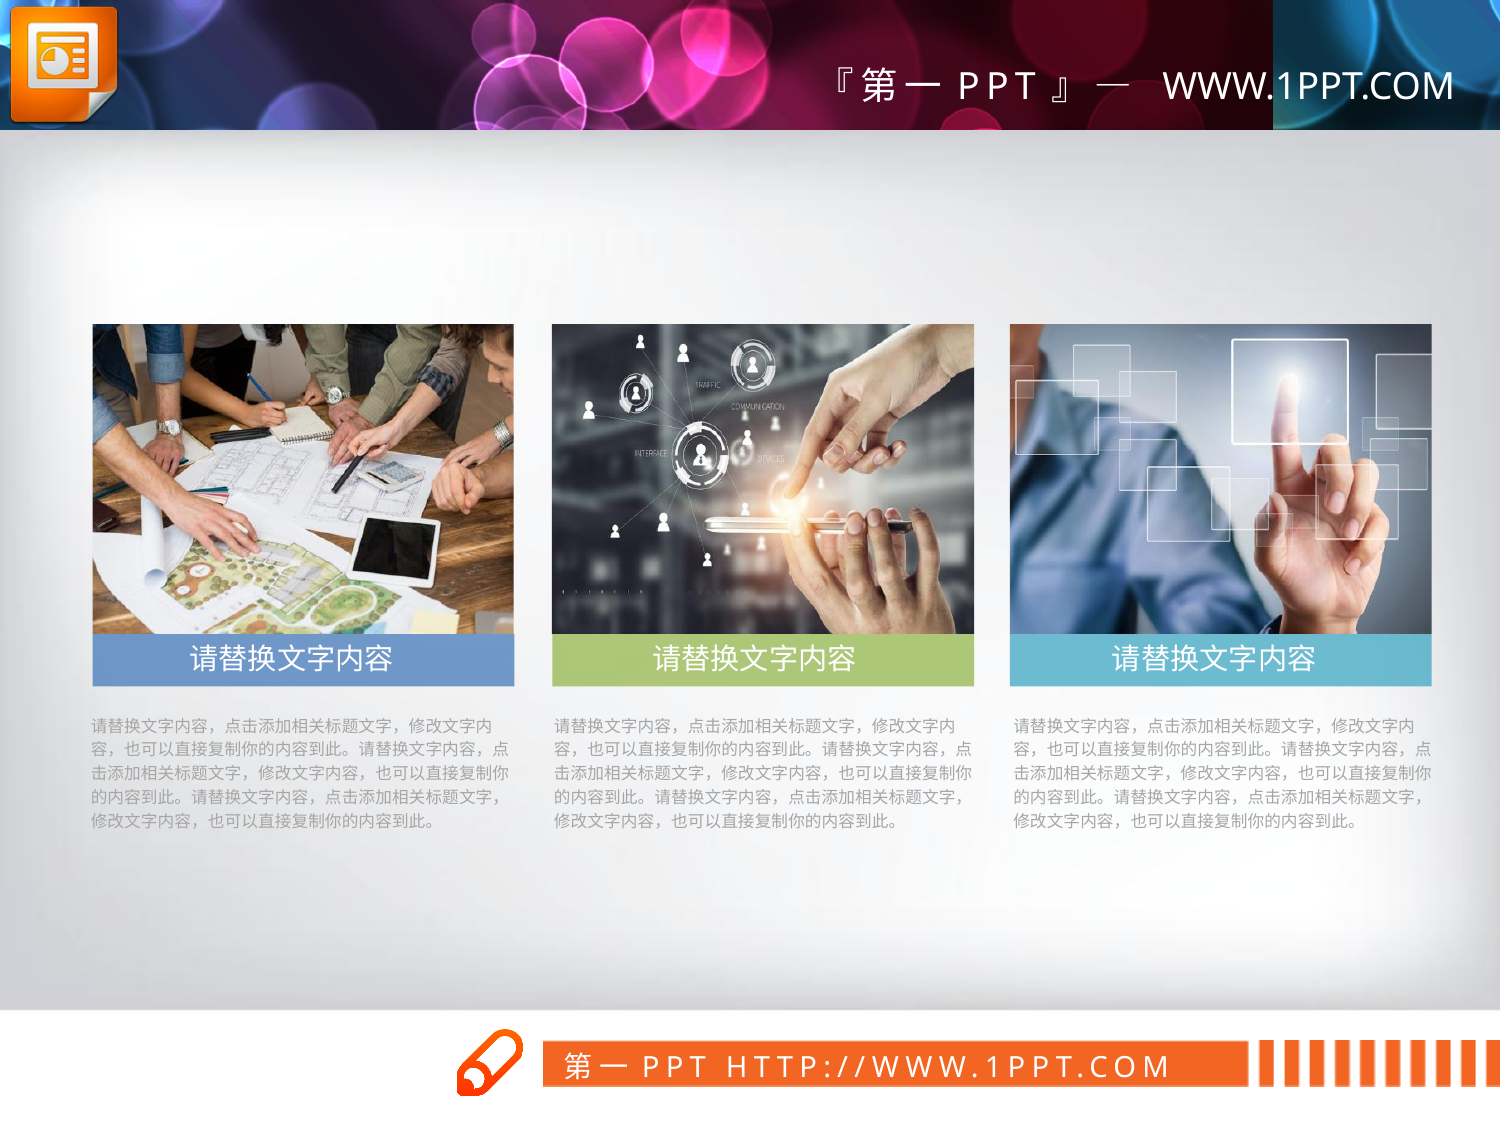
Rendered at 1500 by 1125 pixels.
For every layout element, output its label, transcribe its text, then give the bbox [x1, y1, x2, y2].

text_box [1009, 324, 1432, 634]
text_box [92, 324, 514, 634]
text_box [92, 633, 515, 687]
text_box 请替换文字内容，点击添加相关标题文字，修改文字内容，也可以直接复制你的内容到此。请替换文字内容，点击添加相关标题文字，修改文字内容，也可以直接复制你的内容到此。请替换文字内容，点击添加相关标题文字，修改文字内容，也可以直接复制你的内容到此。 [553, 711, 976, 831]
text_box 请替换文字内容 [1046, 640, 1382, 676]
picture [0, 0, 1500, 1012]
text_box 请替换文字内容，点击添加相关标题文字，修改文字内容，也可以直接复制你的内容到此。请替换文字内容，点击添加相关标题文字，修改文字内容，也可以直接复制你的内容到此。请替换文字内容，点击添加相关标题文字，修改文字内容，也可以直接复制你的内容到此。 [90, 711, 513, 831]
text_box 请替换文字内容 [586, 640, 923, 676]
picture [543, 1040, 1500, 1087]
text_box [552, 634, 975, 687]
text_box 请替换文字内容，点击添加相关标题文字，修改文字内容，也可以直接复制你的内容到此。请替换文字内容，点击添加相关标题文字，修改文字内容，也可以直接复制你的内容到此。请替换文字内容，点击添加相关标题文字，修改文字内容，也可以直接复制你的内容到此。 [1013, 711, 1436, 831]
text_box [551, 324, 975, 634]
text_box 请替换文字内容 [123, 640, 460, 676]
text_box [1009, 634, 1432, 687]
